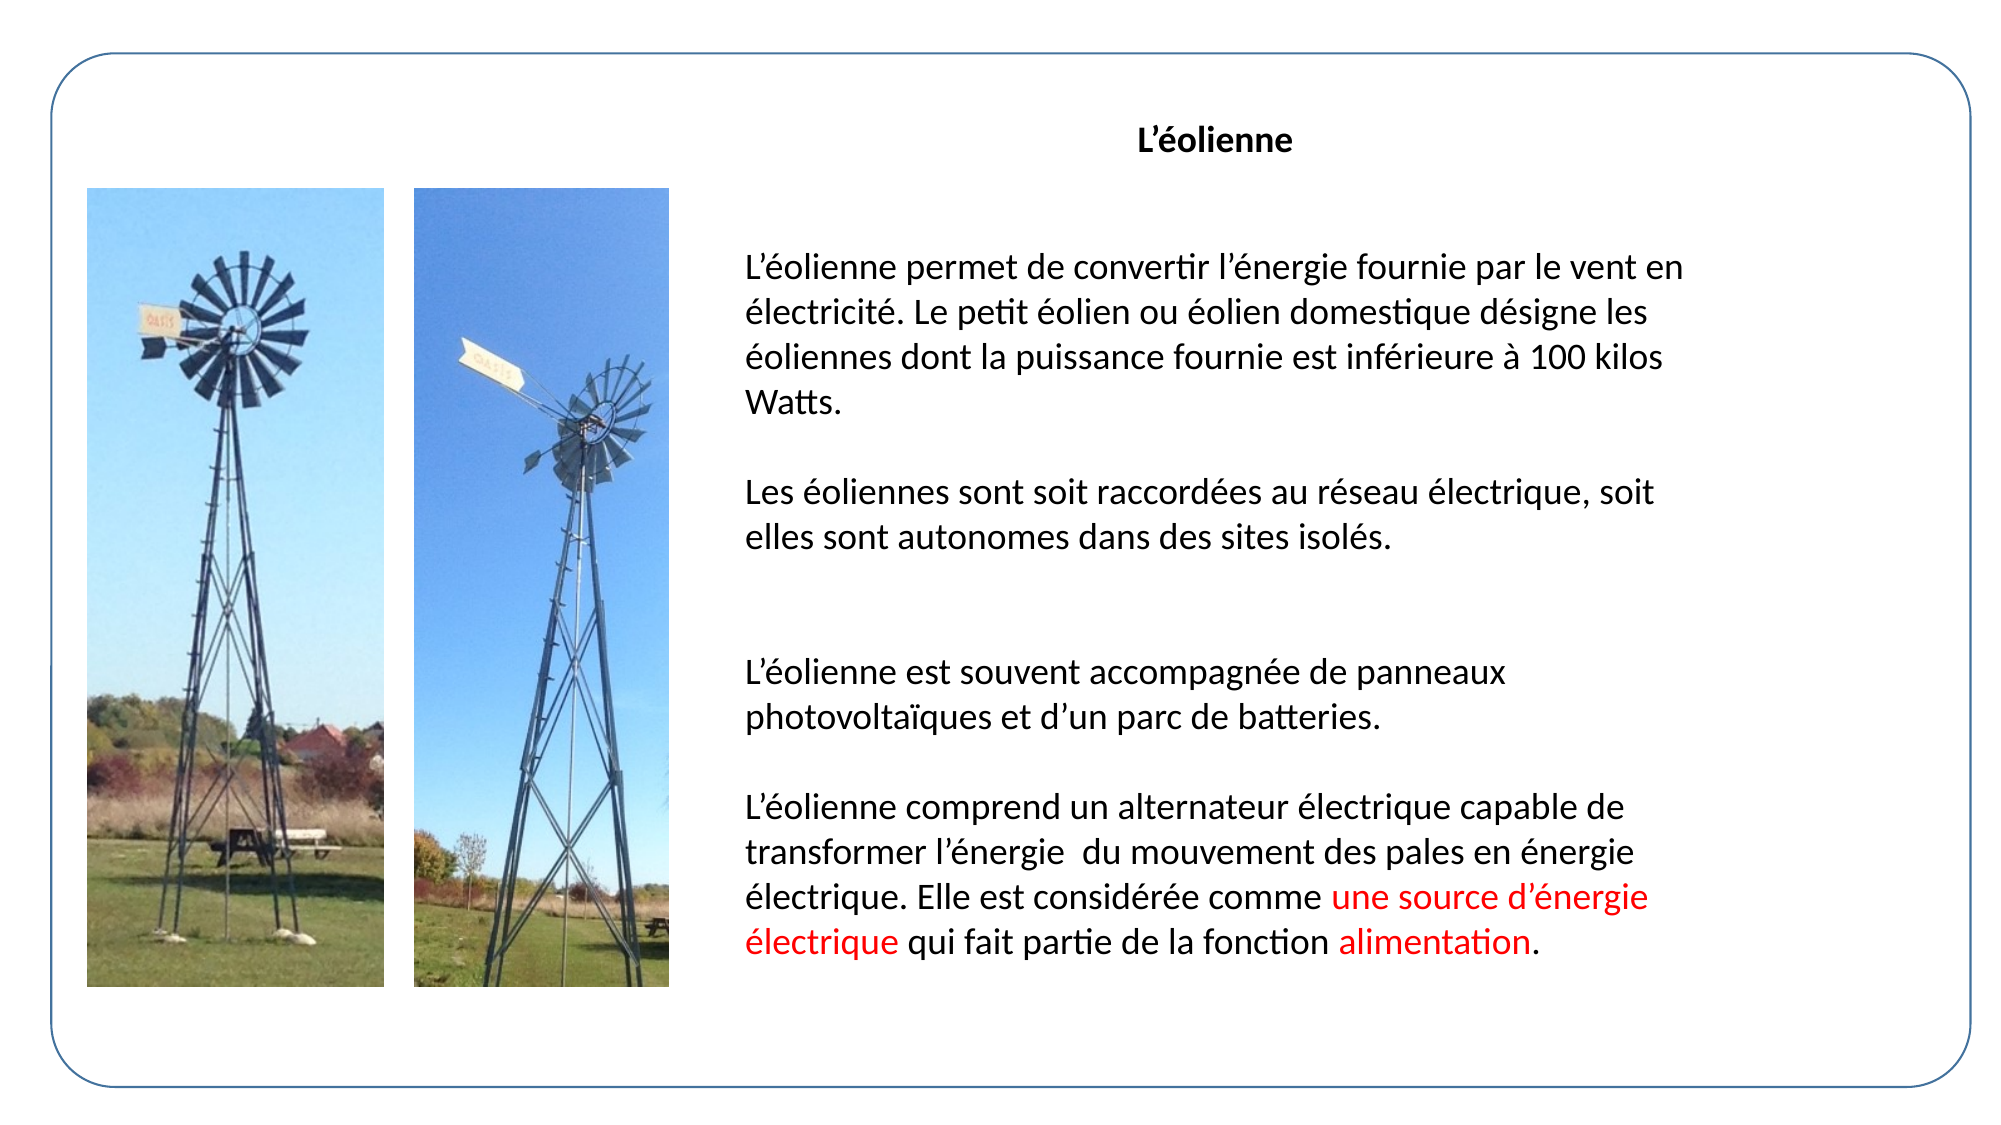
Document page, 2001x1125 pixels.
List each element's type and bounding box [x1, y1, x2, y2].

picture [87, 188, 384, 987]
picture [414, 188, 669, 987]
text_box [50, 52, 1972, 1089]
